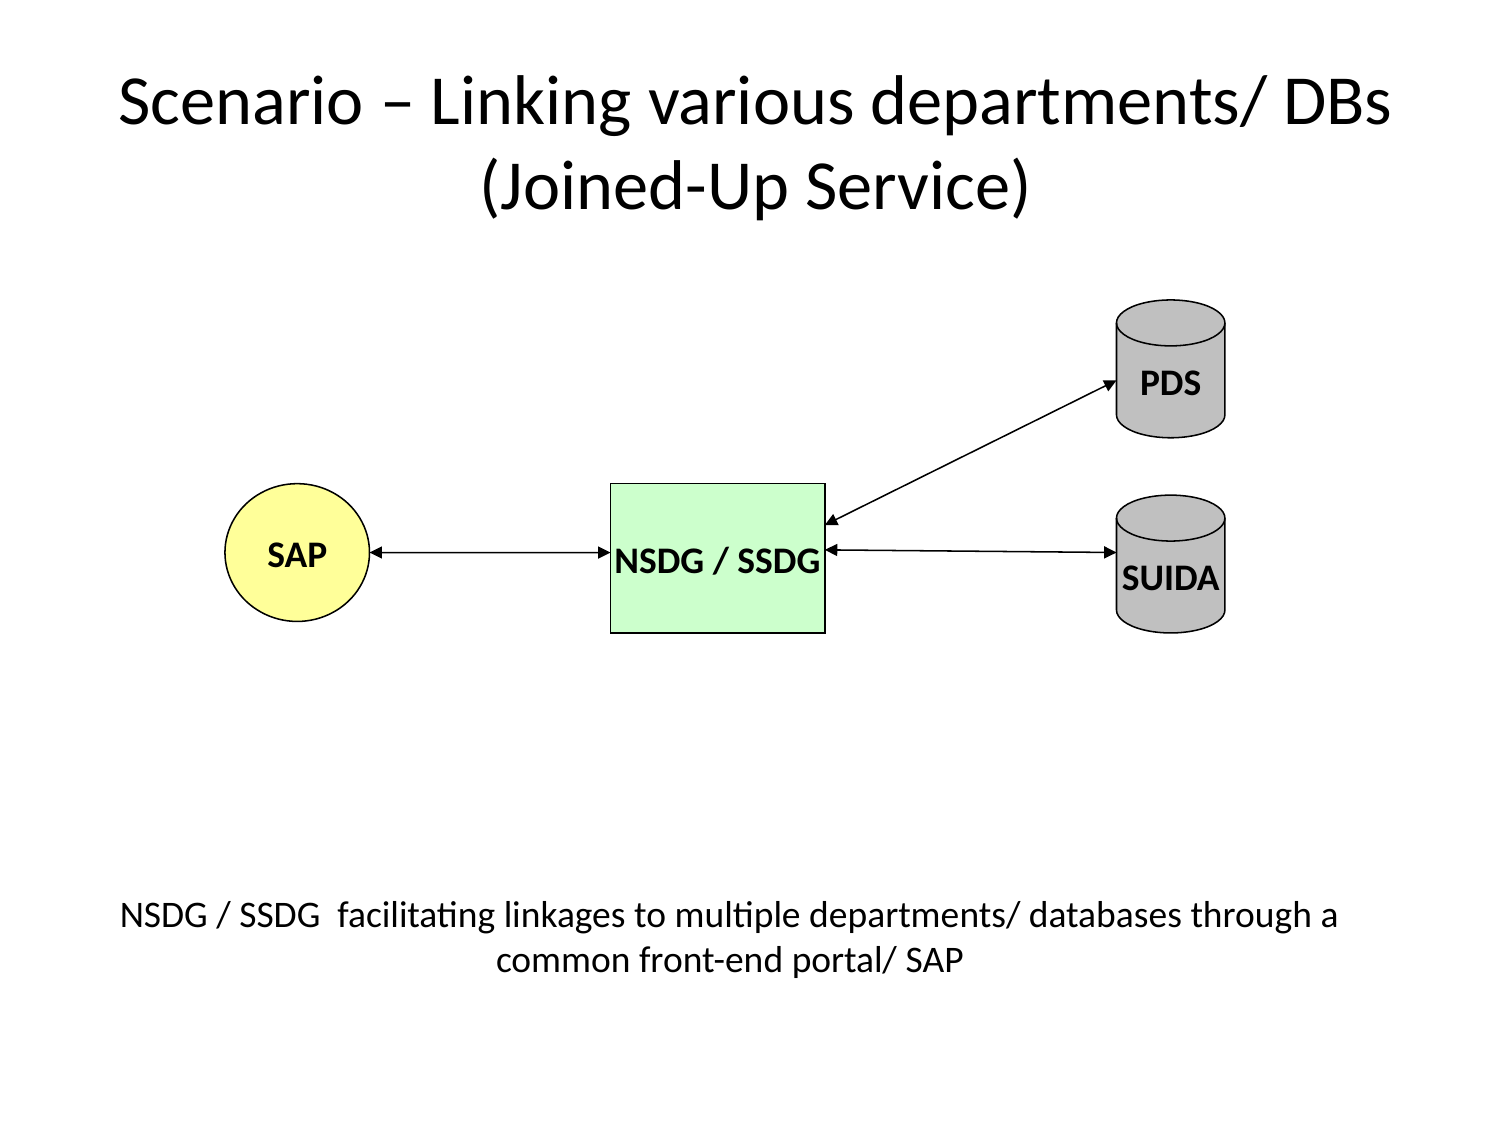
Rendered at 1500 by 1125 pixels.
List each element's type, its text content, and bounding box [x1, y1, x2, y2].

text_box NSDG / SSDG facilitating linkages to multiple departments/ databases through a common front-end portal/ SAP [72, 882, 1388, 987]
title Scenario – Linking various departments/ DBs (Joined-Up Service) [62, 45, 1450, 233]
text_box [224, 299, 1226, 634]
